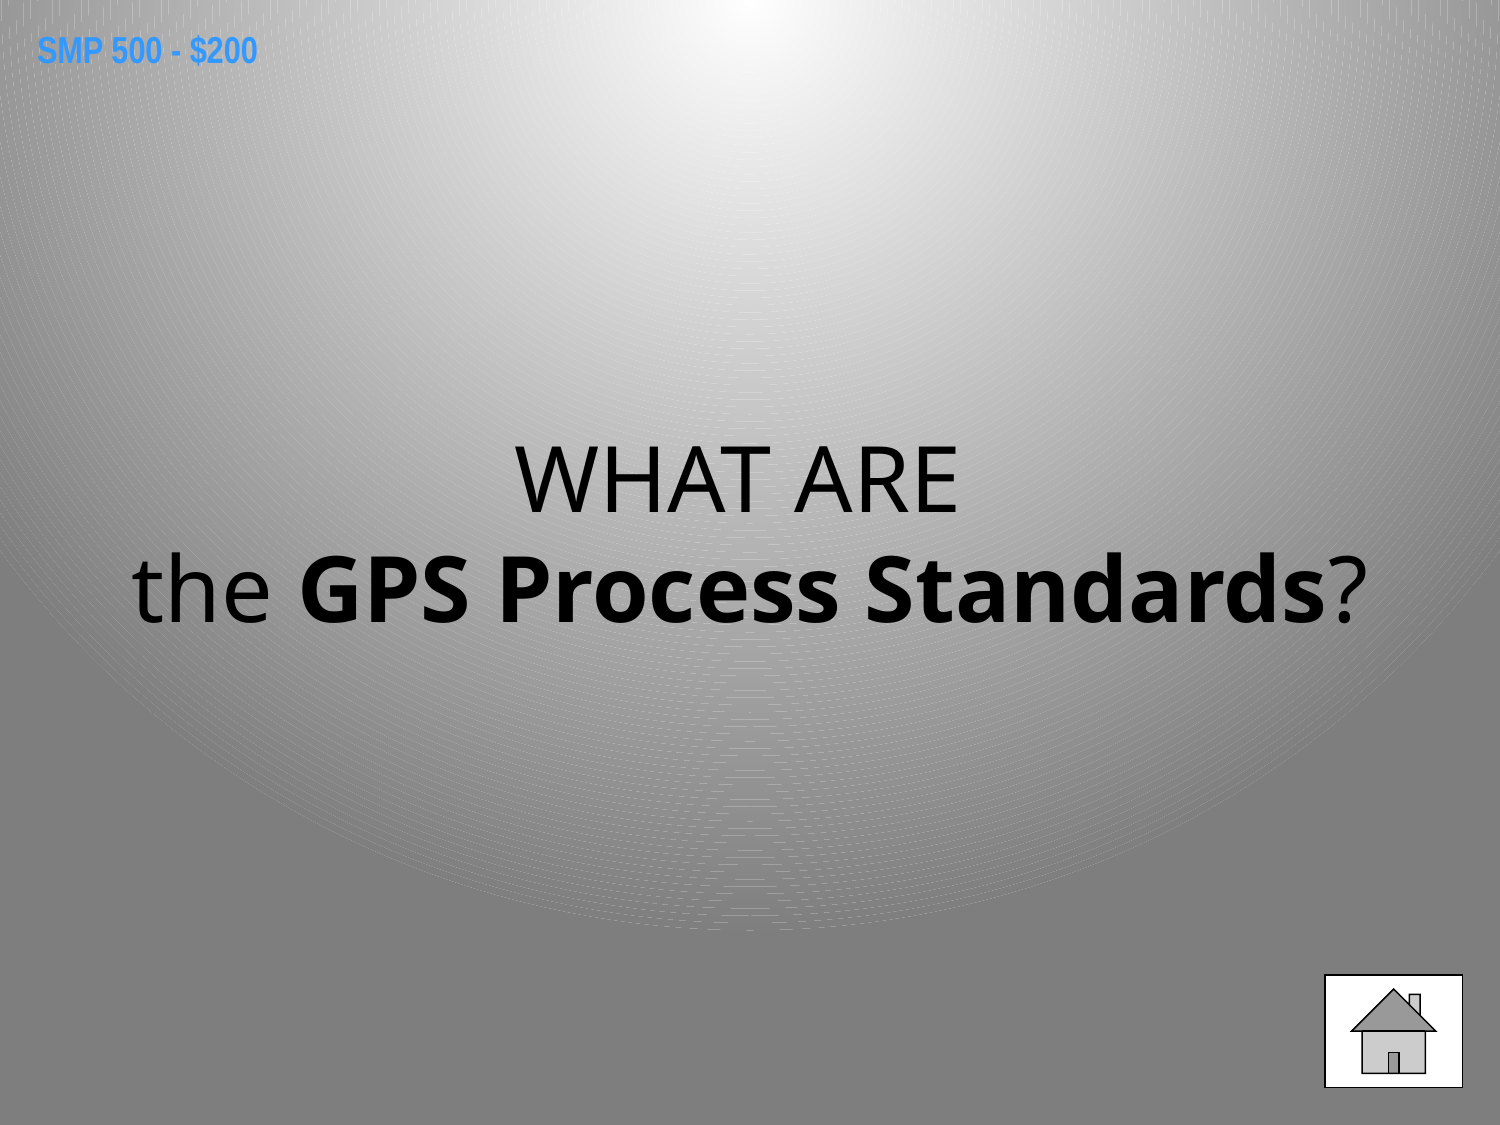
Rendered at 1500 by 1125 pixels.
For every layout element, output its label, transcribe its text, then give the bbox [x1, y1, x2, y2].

text_box SMP 500 - $200 [22, 18, 1025, 94]
text_box [1324, 975, 1463, 1088]
text_box WHAT ARE the GPS Process Standards? [74, 162, 1425, 900]
